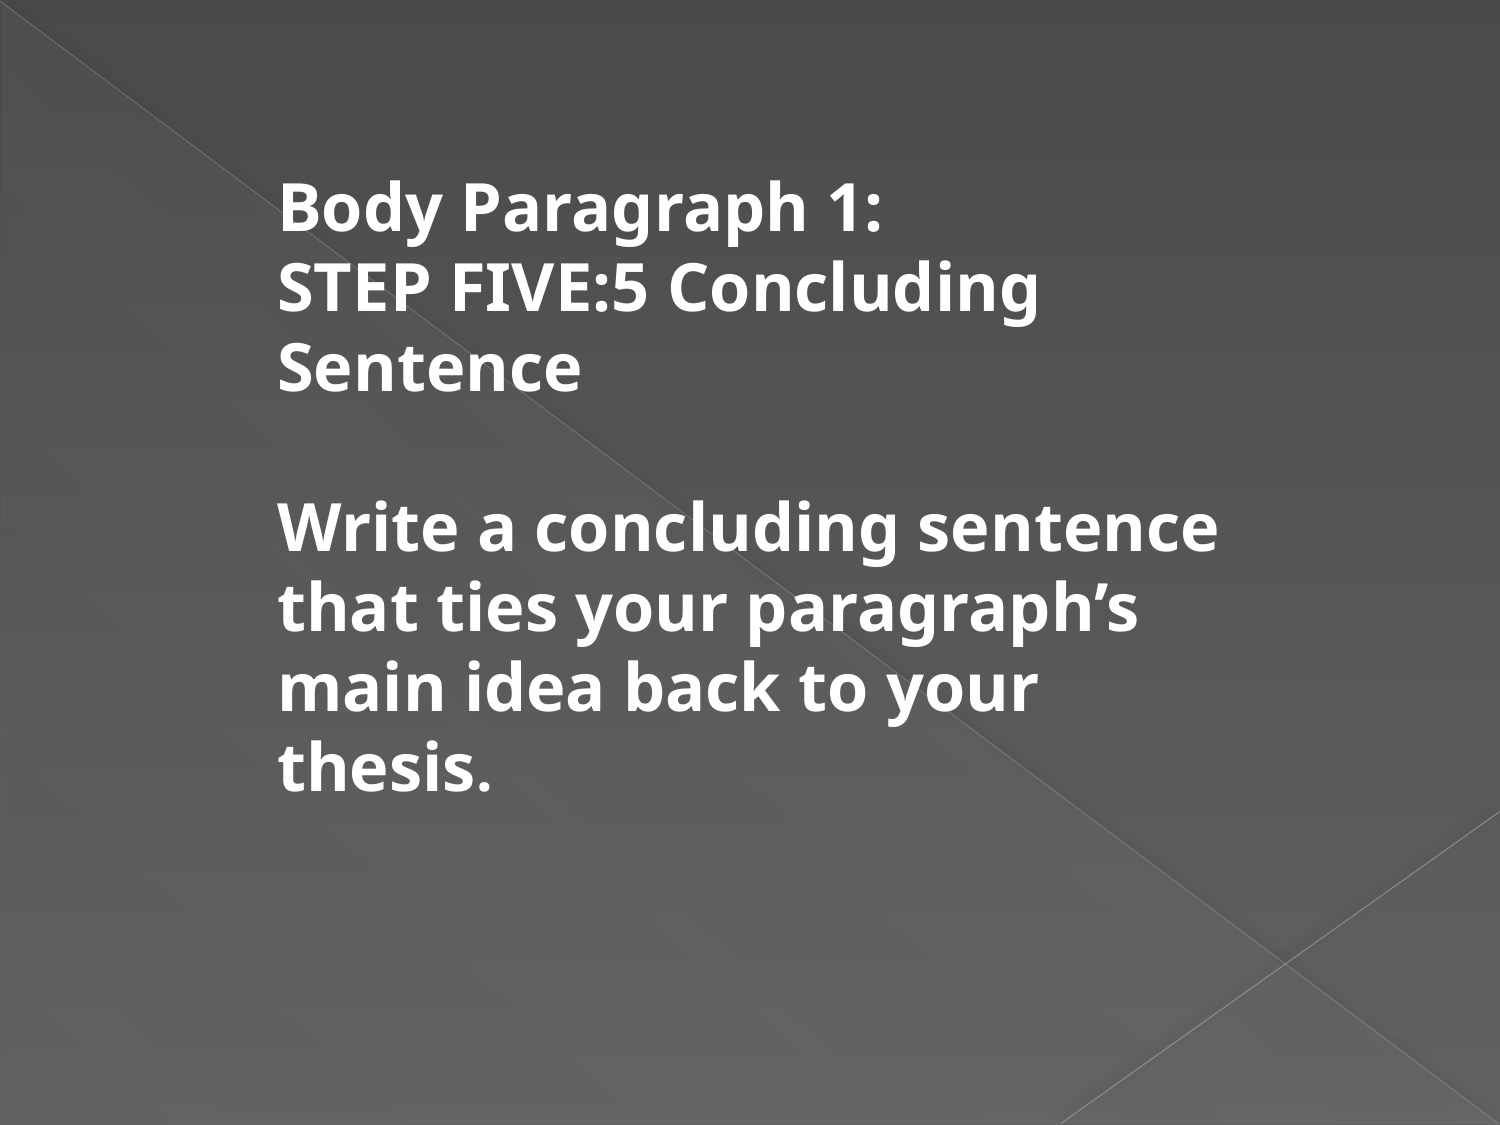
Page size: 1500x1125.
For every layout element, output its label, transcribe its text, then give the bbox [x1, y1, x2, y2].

text_box Body Paragraph 1: STEP FIVE:5 Concluding Sentence Write a concluding sentence that ties your paragraph’s main idea back to your thesis. [262, 112, 1263, 812]
